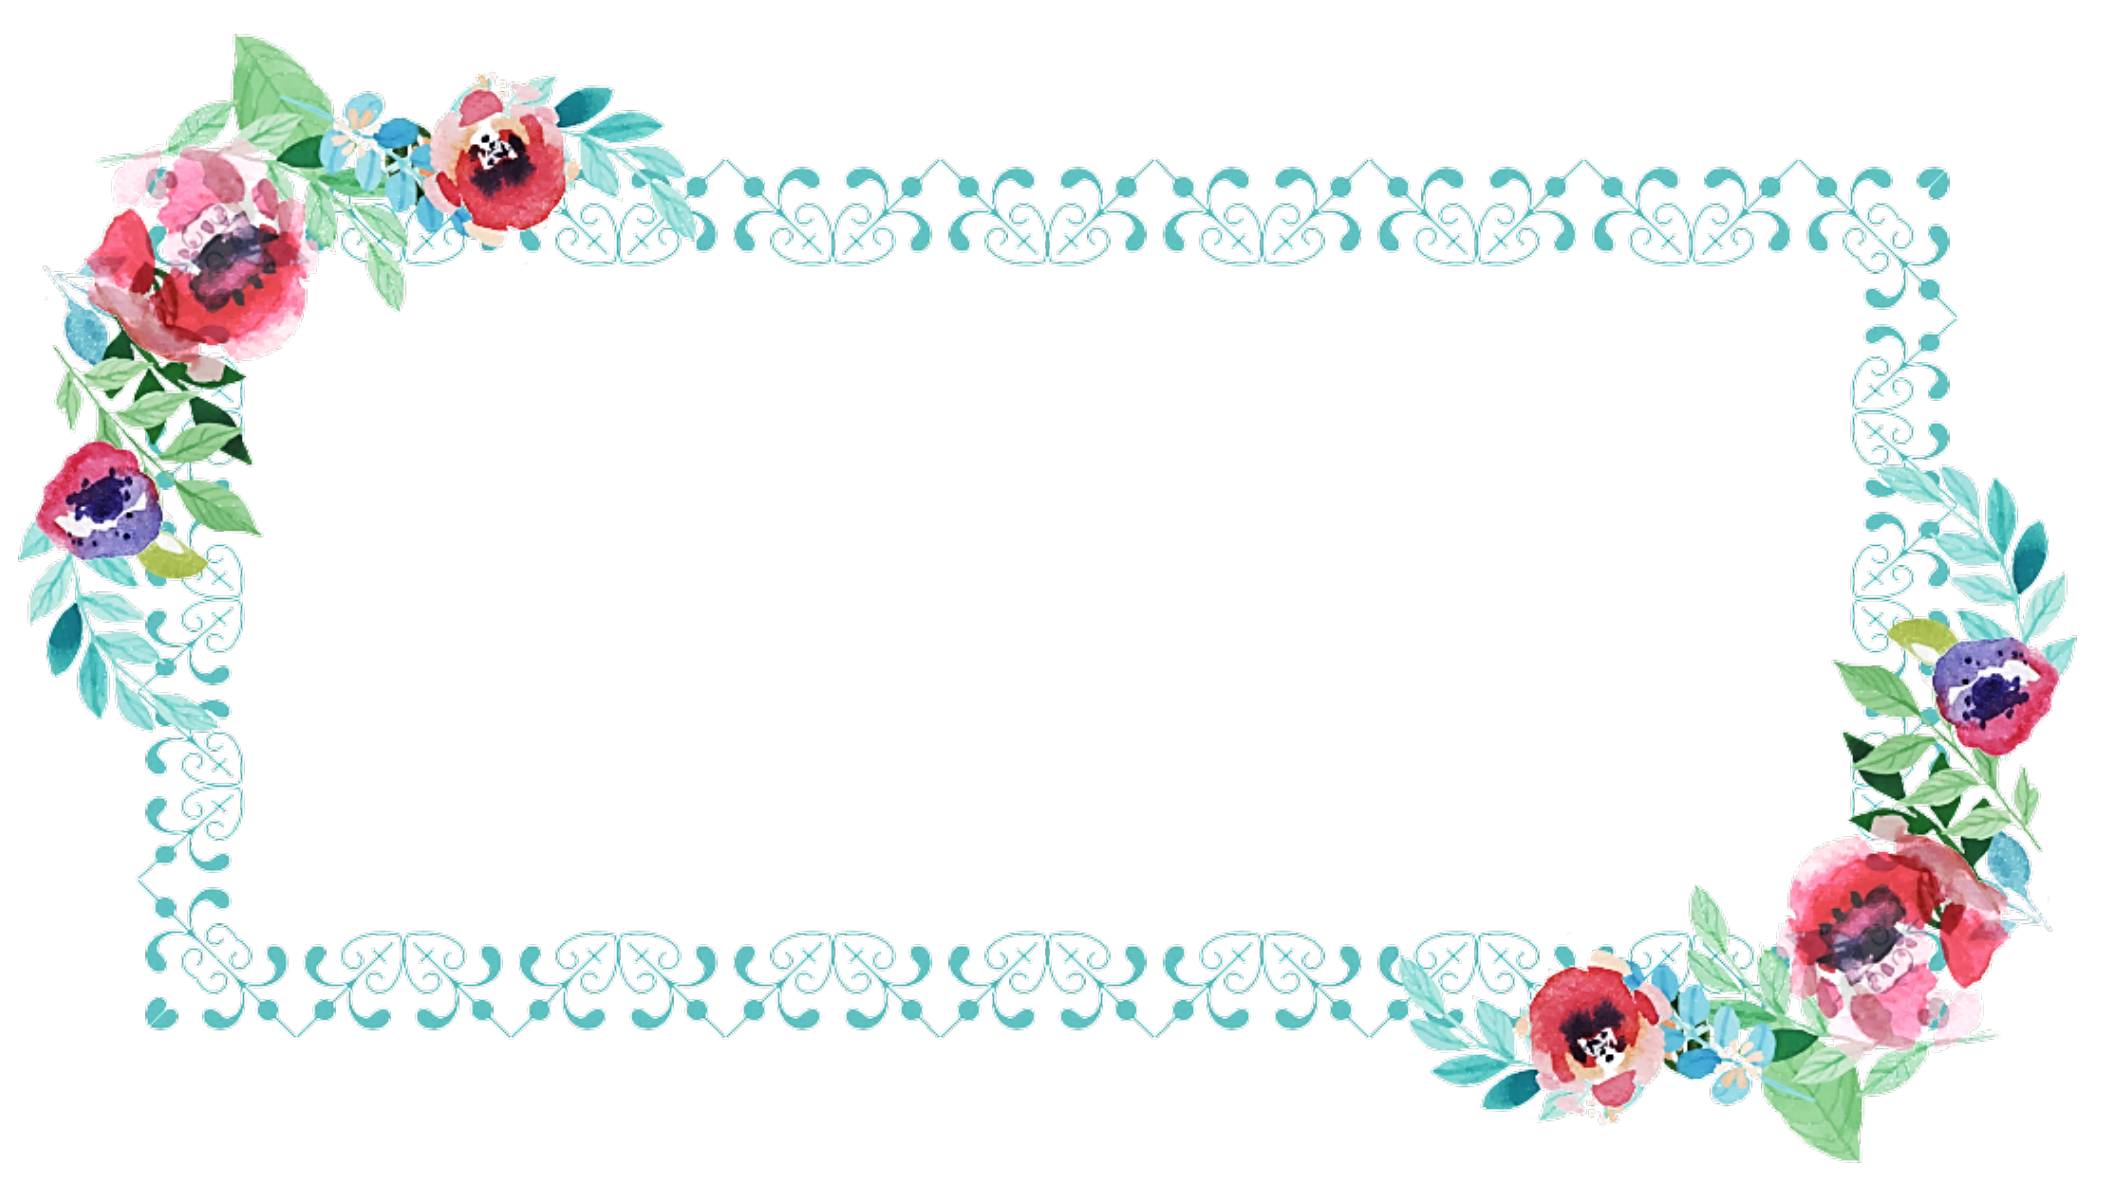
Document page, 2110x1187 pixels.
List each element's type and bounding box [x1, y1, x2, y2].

text_box [0, 0, 2110, 1187]
